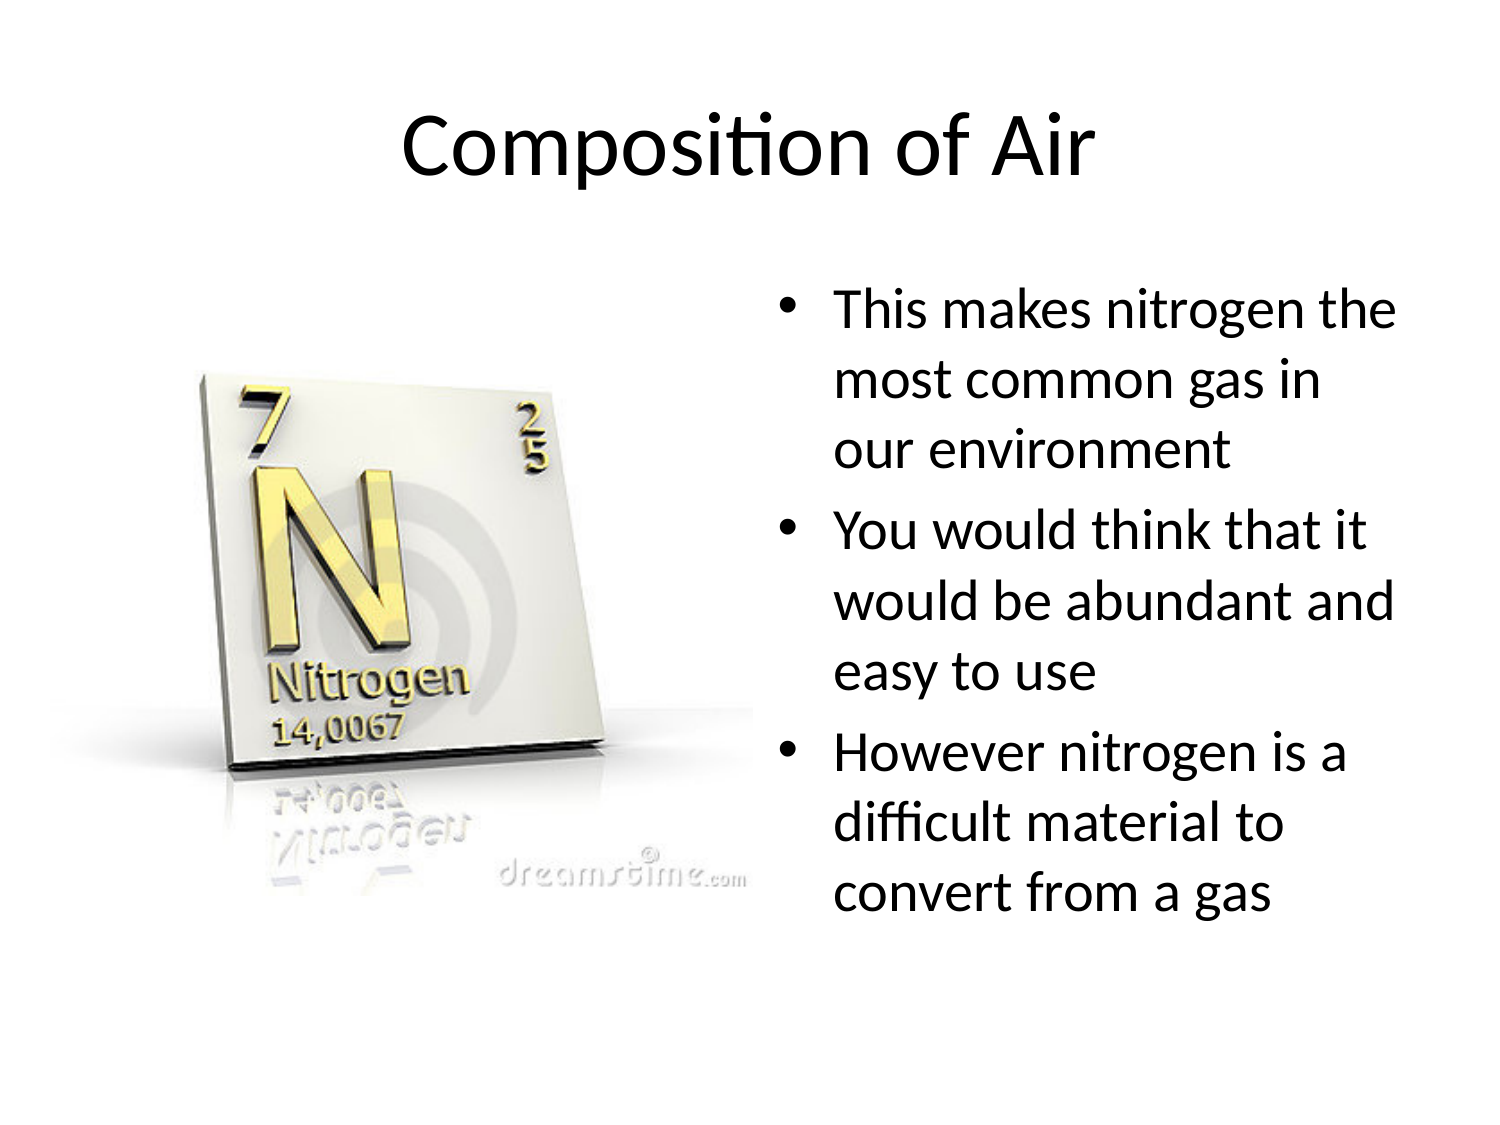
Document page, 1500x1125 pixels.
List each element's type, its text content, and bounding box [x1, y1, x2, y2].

picture [37, 299, 753, 896]
list This makes nitrogen the most common gas in our environment You would think that it would be abundant and easy to use However nitrogen is a difficult material to convert from a gas [762, 262, 1425, 1005]
title Composition of Air [75, 45, 1425, 233]
